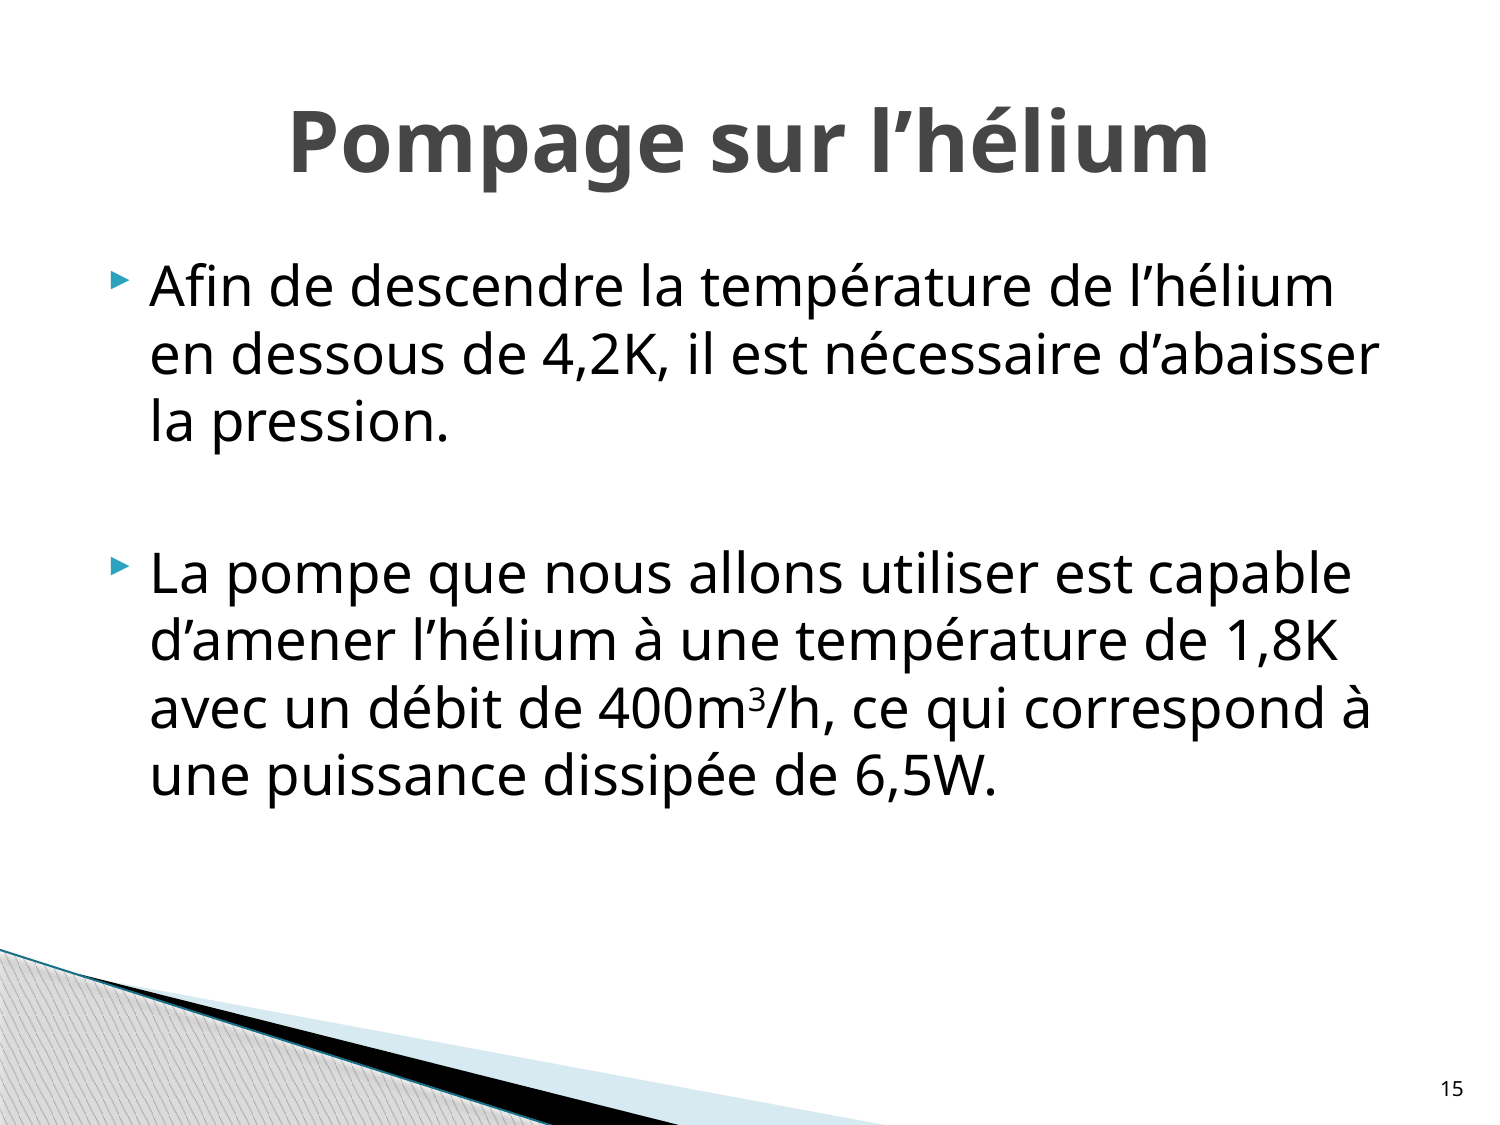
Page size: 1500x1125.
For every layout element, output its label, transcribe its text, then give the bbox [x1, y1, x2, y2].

slide_number 15 [1418, 1051, 1479, 1112]
list Afin de descendre la température de l’hélium en dessous de 4,2K, il est nécessaire d’abaisser la pression. La pompe que nous allons utiliser est capable d’amener l’hélium à une température de 1,8K avec un débit de 400m3/h, ce qui correspond à une puissance dissipée de 6,5W. [75, 243, 1425, 986]
title Pompage sur l’hélium [75, 45, 1425, 233]
